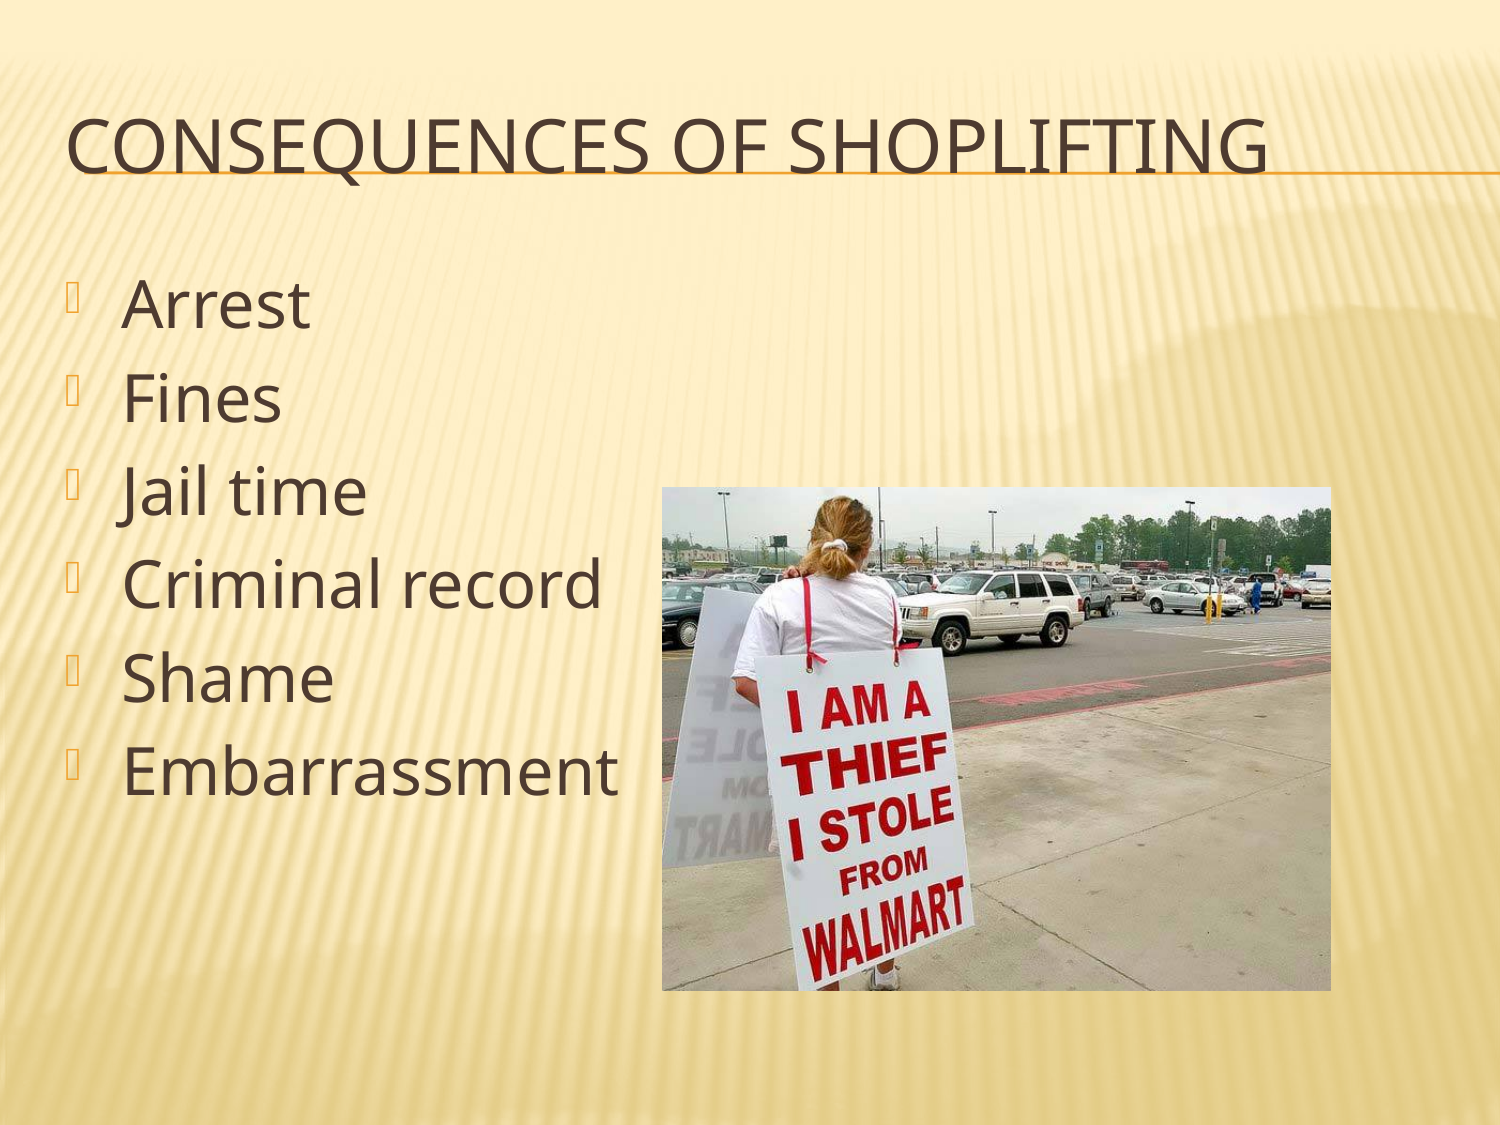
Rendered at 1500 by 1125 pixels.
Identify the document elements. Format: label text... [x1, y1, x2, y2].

picture [662, 487, 1331, 991]
title Consequences of shoplifting [50, 75, 1475, 213]
list Arrest Fines Jail time Criminal record Shame Embarrassment [50, 254, 1475, 998]
